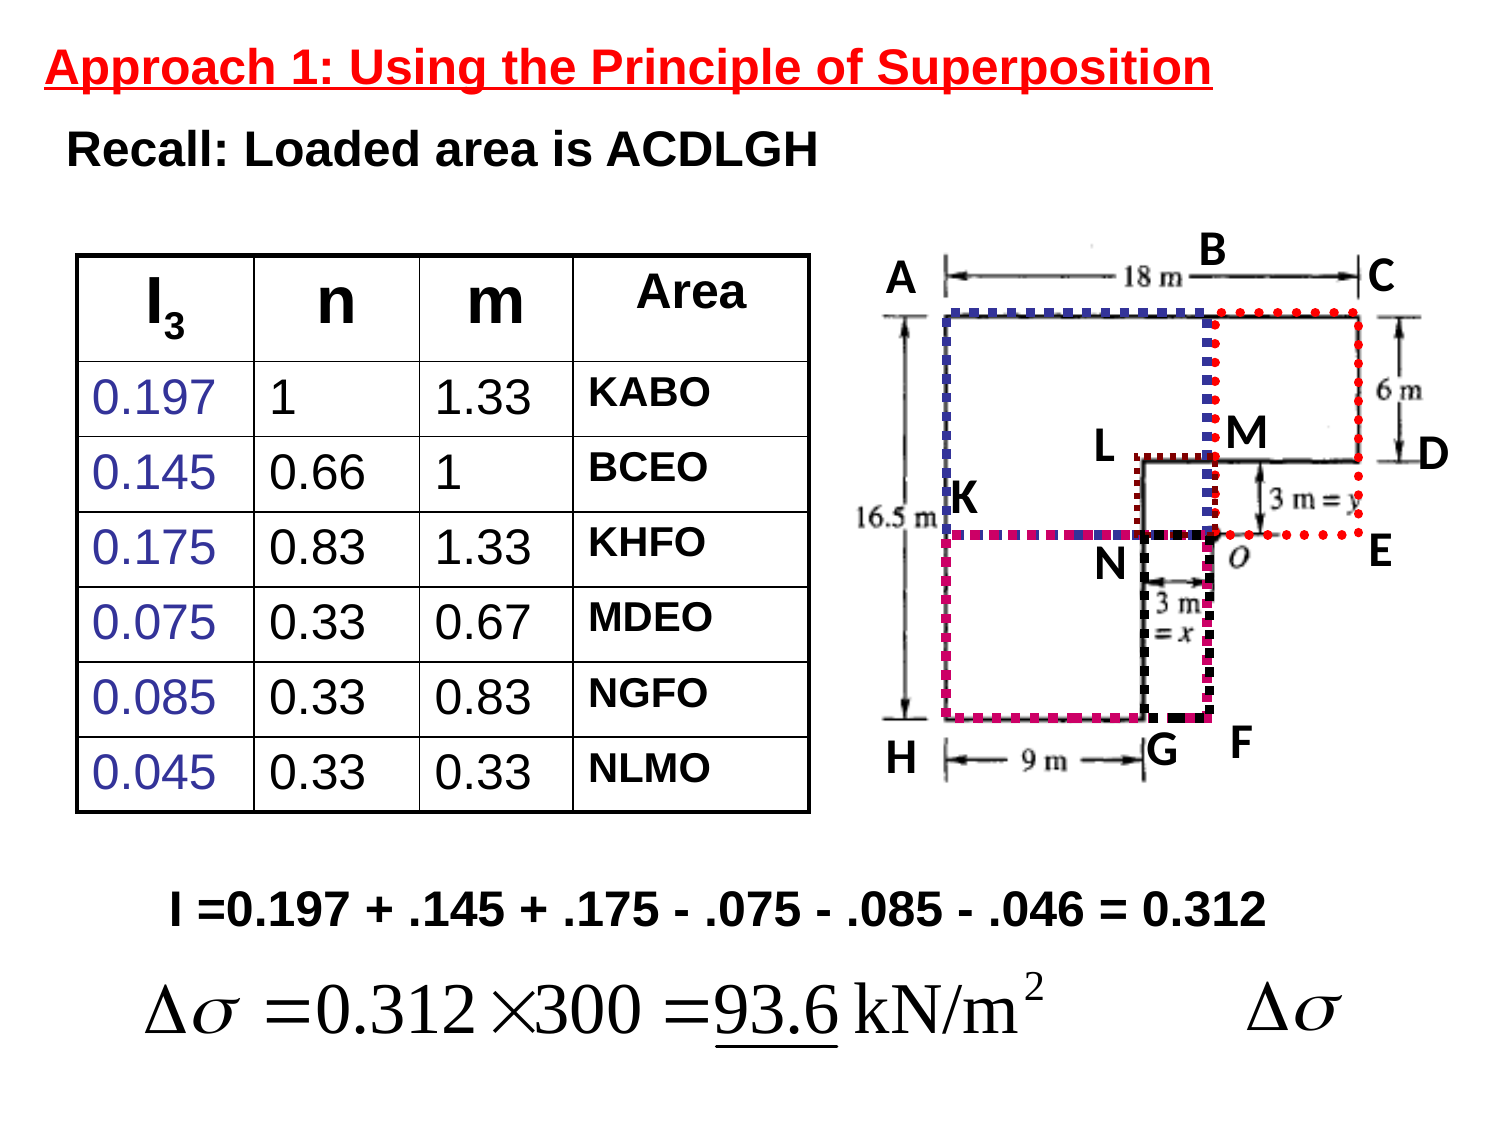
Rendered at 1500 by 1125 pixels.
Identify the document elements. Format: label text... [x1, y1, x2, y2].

table_cell KABO [574, 362, 807, 436]
table_cell BCEO [574, 437, 807, 511]
table_cell 0.197 [79, 362, 253, 436]
text_box Recall: Loaded area is ACDLGH [51, 109, 835, 185]
table_cell 0.33 [255, 588, 419, 661]
table_header n [255, 258, 419, 361]
table_cell 1 [420, 437, 572, 511]
table_header I3 [79, 258, 253, 361]
table_cell 1.33 [420, 362, 572, 436]
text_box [1234, 963, 1356, 1050]
table_cell 0.33 [255, 663, 419, 736]
table_cell 0.075 [79, 588, 253, 661]
table_cell 0.83 [420, 663, 572, 736]
table_cell 0.67 [420, 588, 572, 661]
table_cell 0.33 [255, 738, 419, 810]
text_box I =0.197 + .145 + .175 - .075 - .085 - .046 = 0.312 [154, 869, 1284, 945]
table_cell 0.085 [79, 663, 253, 736]
table_cell KHFO [574, 513, 807, 586]
table_cell 0.145 [79, 437, 253, 511]
table_cell 0.66 [255, 437, 419, 511]
table_cell 0.83 [255, 513, 419, 586]
table_header m [420, 258, 572, 361]
table_cell 0.045 [79, 738, 253, 810]
table_cell 0.175 [79, 513, 253, 586]
table_cell MDEO [574, 588, 807, 661]
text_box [132, 953, 1061, 1064]
table_header Area [574, 258, 807, 361]
table_cell 1.33 [420, 513, 572, 586]
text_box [844, 207, 1465, 798]
table_cell 0.33 [420, 738, 572, 810]
table_cell NLMO [574, 738, 807, 810]
text_box Approach 1: Using the Principle of Superposition [28, 26, 1229, 102]
table_cell NGFO [574, 663, 807, 736]
table_cell 1 [255, 362, 419, 436]
